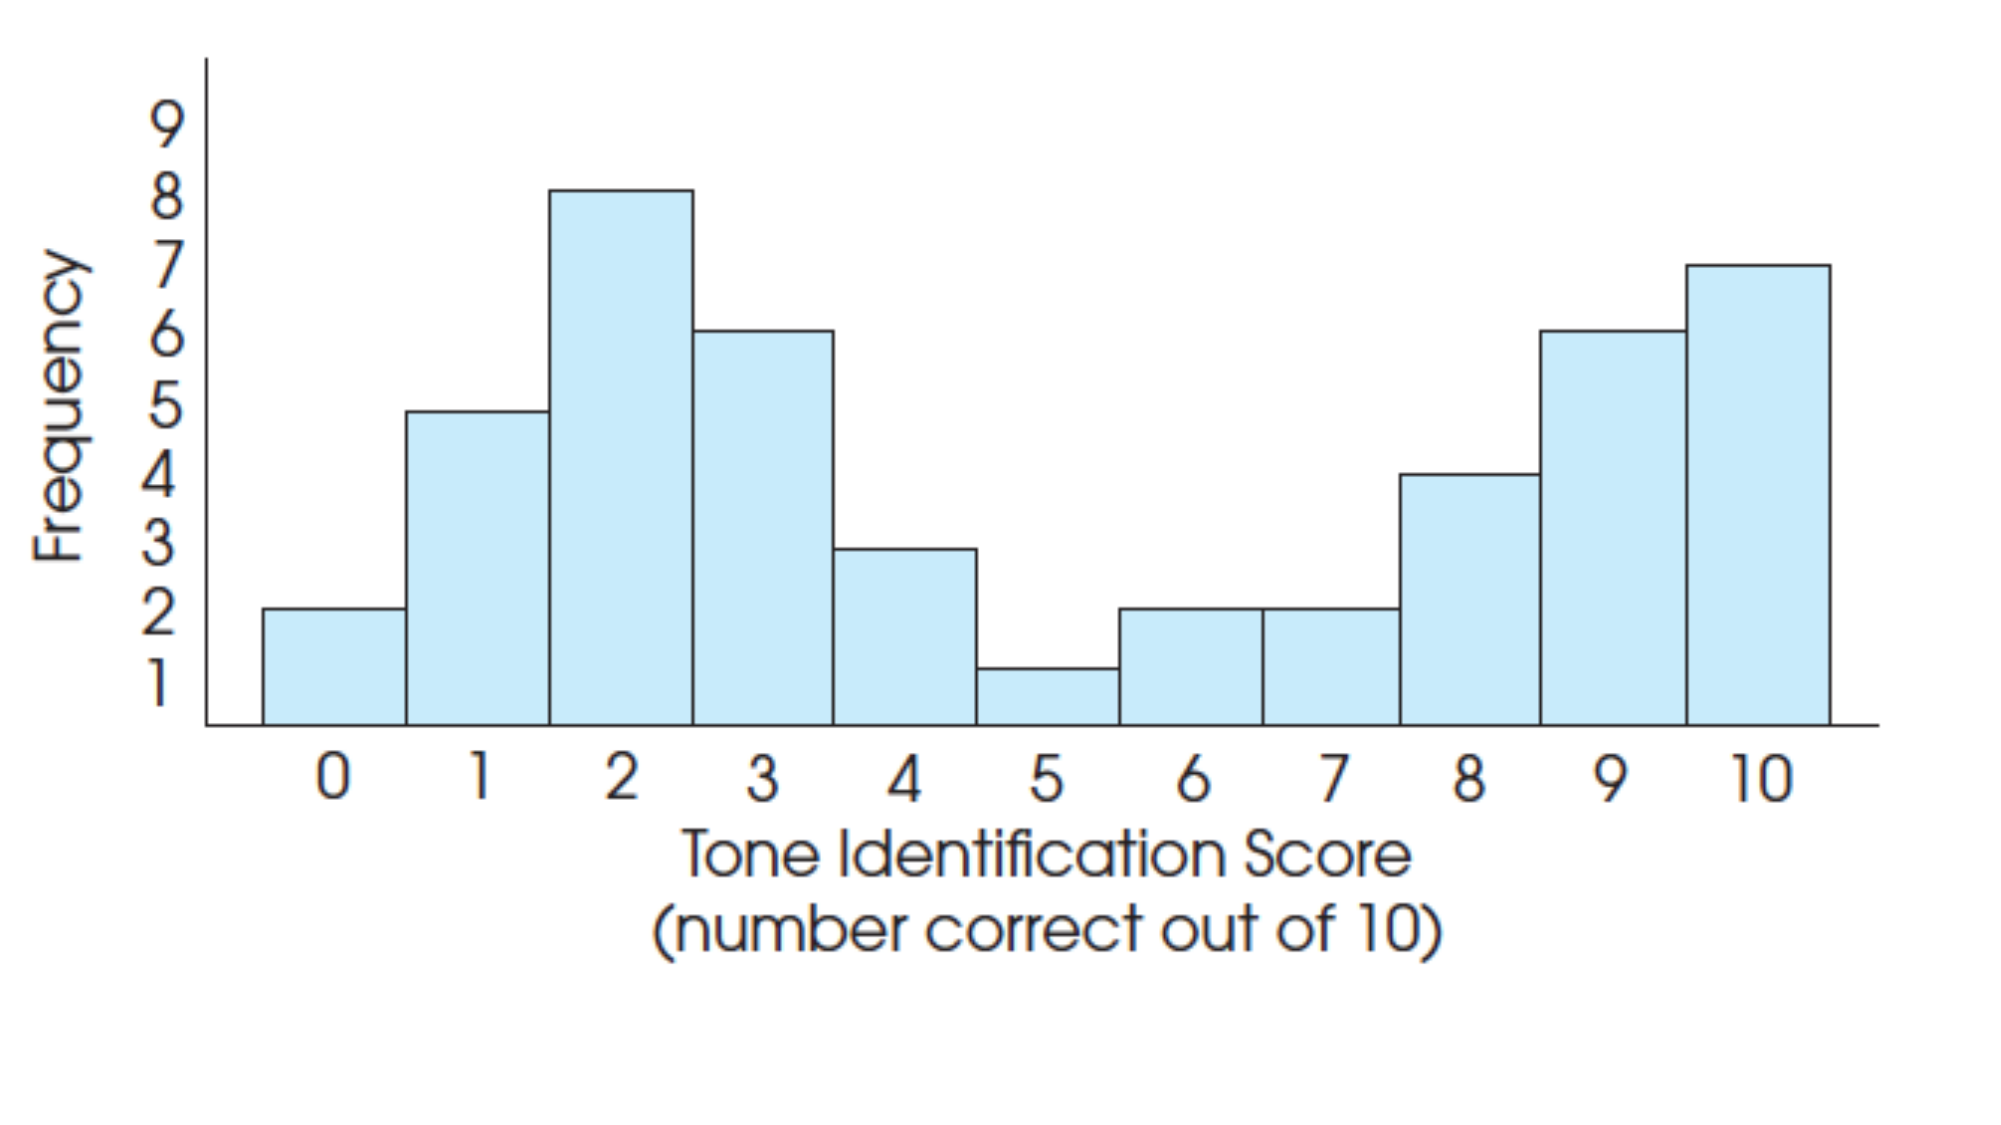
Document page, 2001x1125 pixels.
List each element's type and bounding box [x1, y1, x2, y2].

list [0, 0, 1946, 991]
